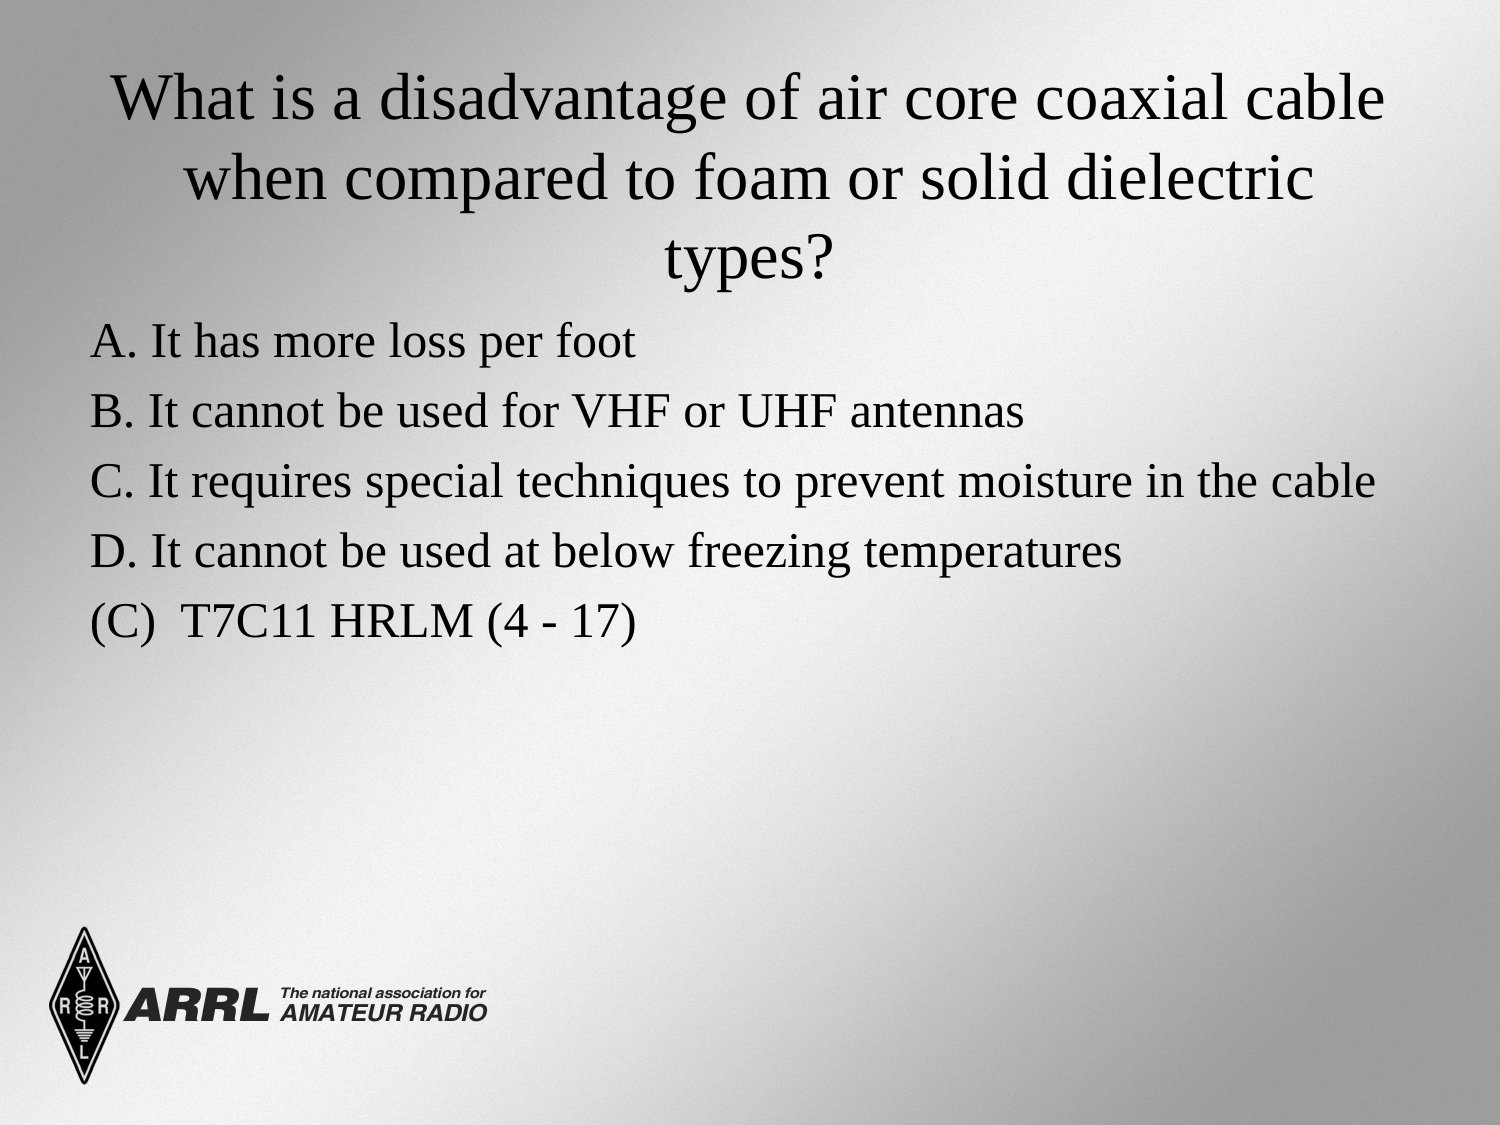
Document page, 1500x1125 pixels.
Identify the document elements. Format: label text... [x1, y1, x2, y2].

picture [0, 0, 1500, 1125]
title What is a disadvantage of air core coaxial cable when compared to foam or solid dielectric types? [75, 45, 1425, 233]
list A. It has more loss per foot B. It cannot be used for VHF or UHF antennas C. It requires special techniques to prevent moisture in the cable D. It cannot be used at below freezing temperatures (C) T7C11 HRLM (4 - 17) [75, 299, 1425, 1005]
